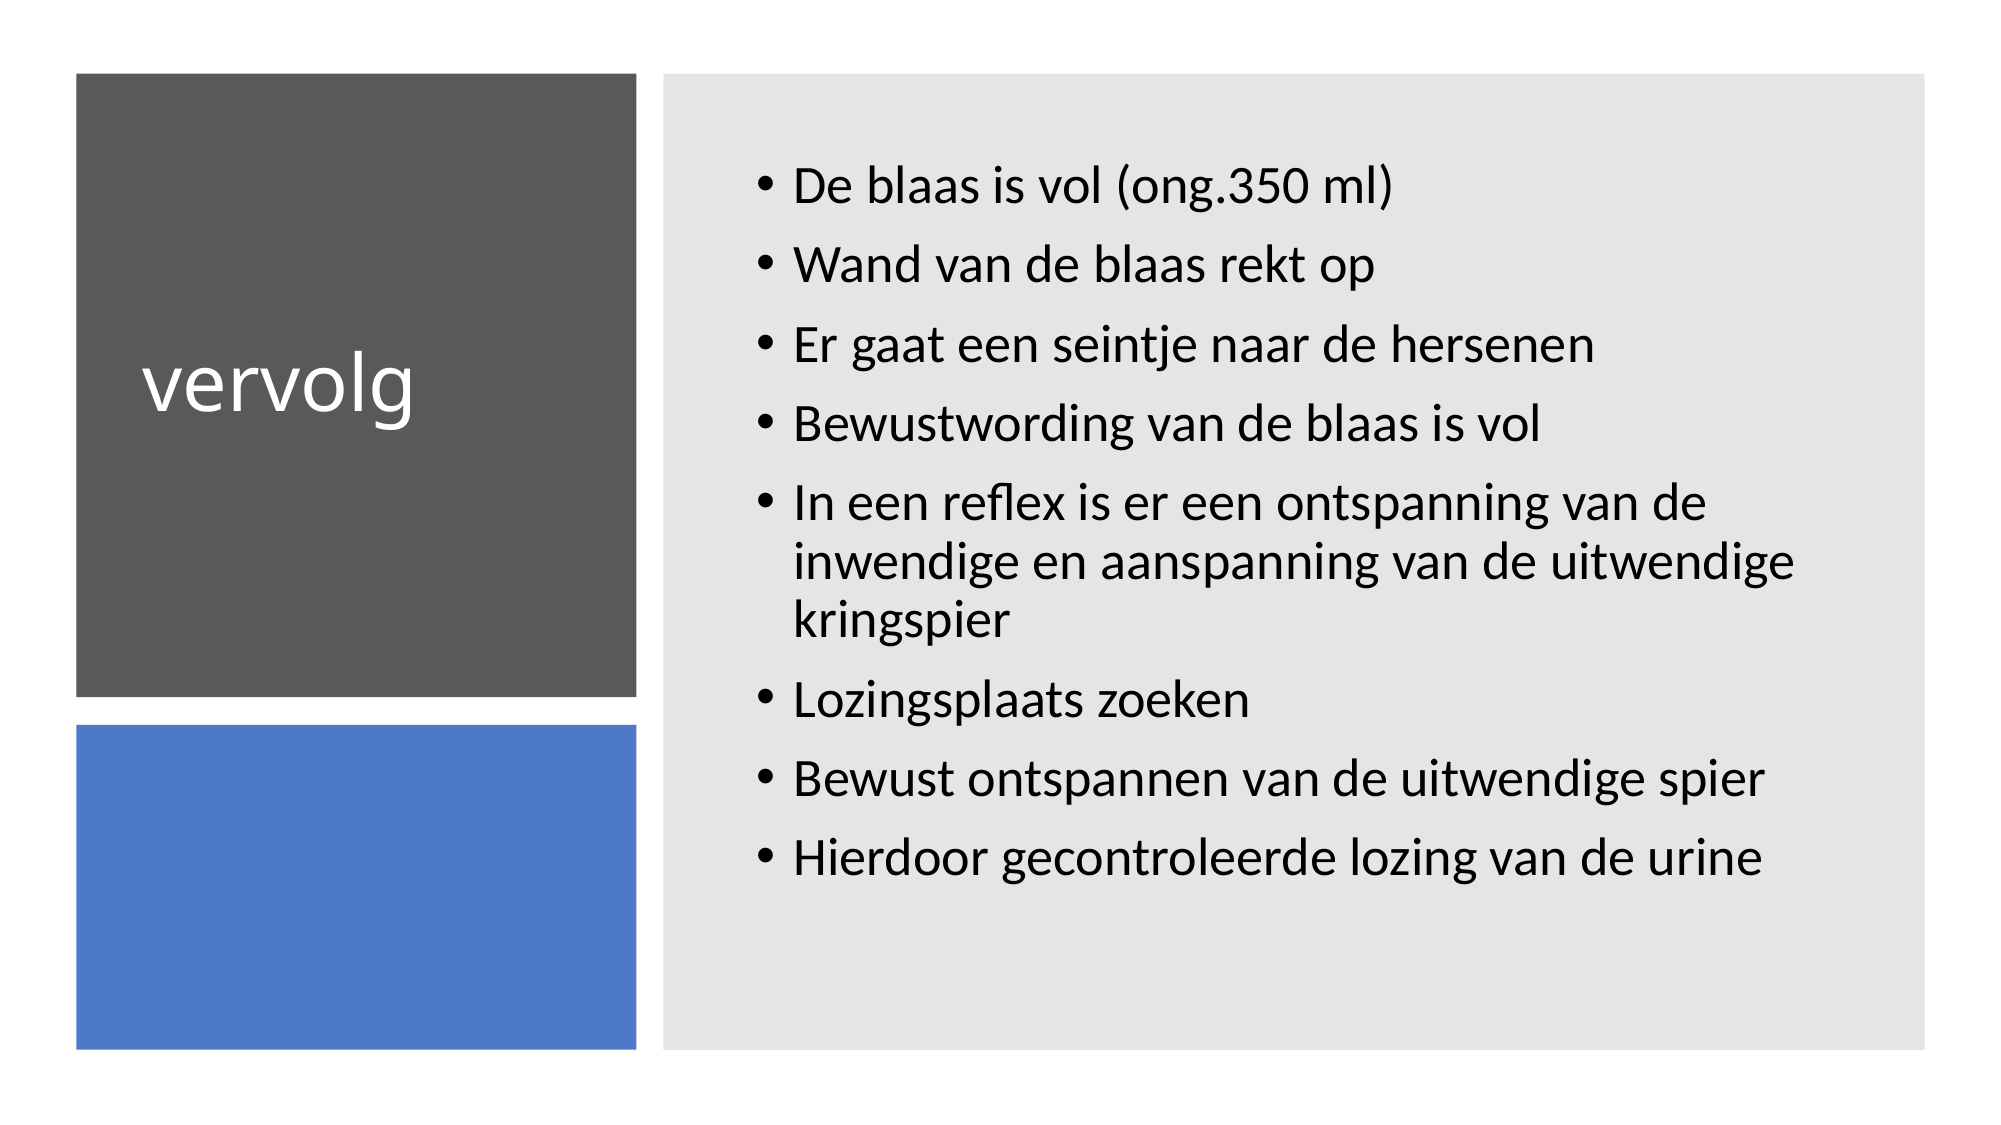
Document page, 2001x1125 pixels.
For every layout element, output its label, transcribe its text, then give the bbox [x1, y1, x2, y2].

text_box [75, 72, 637, 698]
text_box [662, 72, 1926, 1051]
list De blaas is vol (ong.350 ml) Wand van de blaas rekt op Er gaat een seintje naar de hersenen Bewustwording van de blaas is vol In een reflex is er een ontspanning van de inwendige en aanspanning van de uitwendige kringspier Lozingsplaats zoeken Bewust ontspannen van de uitwendige spier Hierdoor gecontroleerde lozing van de urine [718, 112, 1873, 1011]
title vervolg [127, 120, 595, 652]
text_box [75, 724, 637, 1051]
